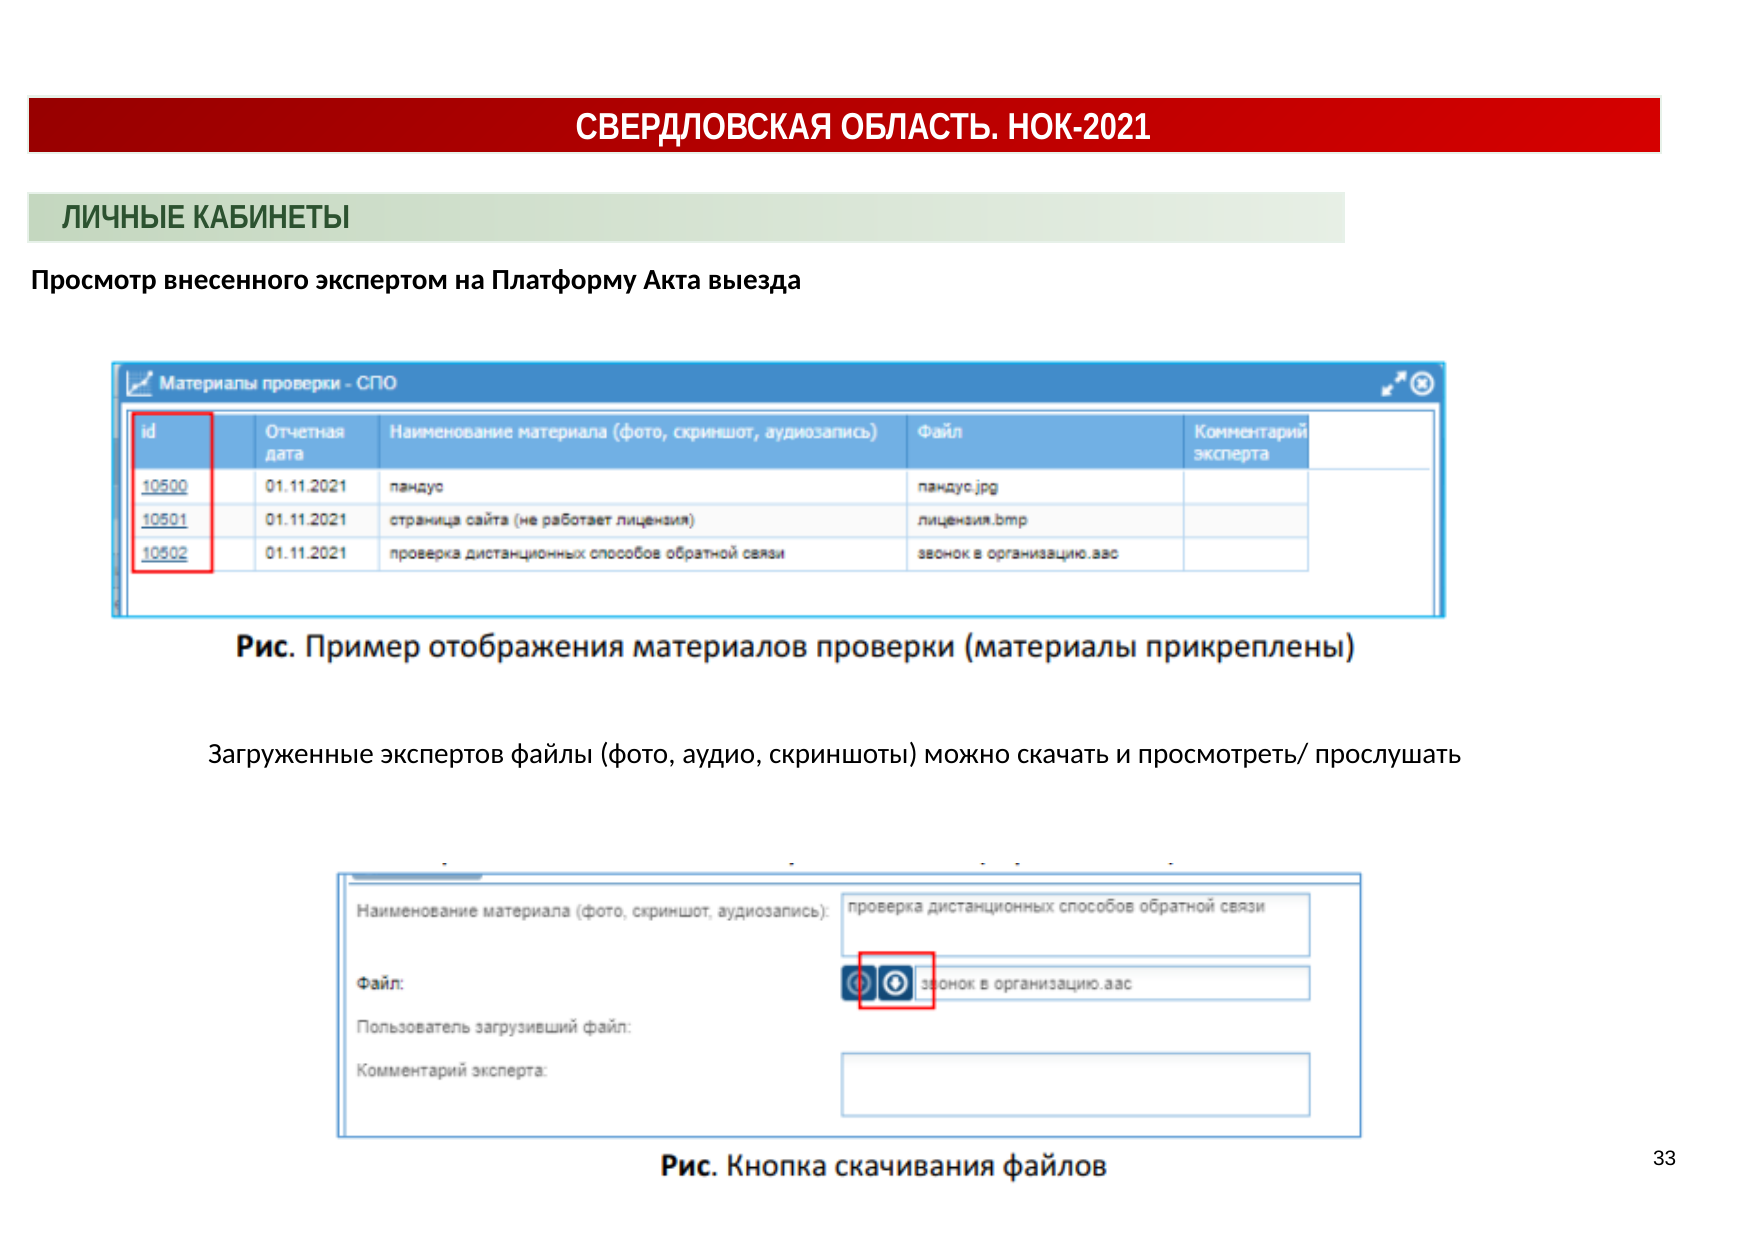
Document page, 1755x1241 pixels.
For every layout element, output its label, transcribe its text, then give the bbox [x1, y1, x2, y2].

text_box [27, 192, 1344, 243]
picture [91, 348, 1462, 676]
slide_number 33 [1283, 1136, 1694, 1223]
table_header Просмотр внесенного экспертом на Платформу Акта выезда [0, 257, 887, 307]
picture [320, 863, 1370, 1197]
table_header Загруженные экспертов файлы (фото, аудио, скриншоты) можно скачать и просмотреть/ прослушать [151, 731, 1520, 781]
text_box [27, 96, 1662, 154]
